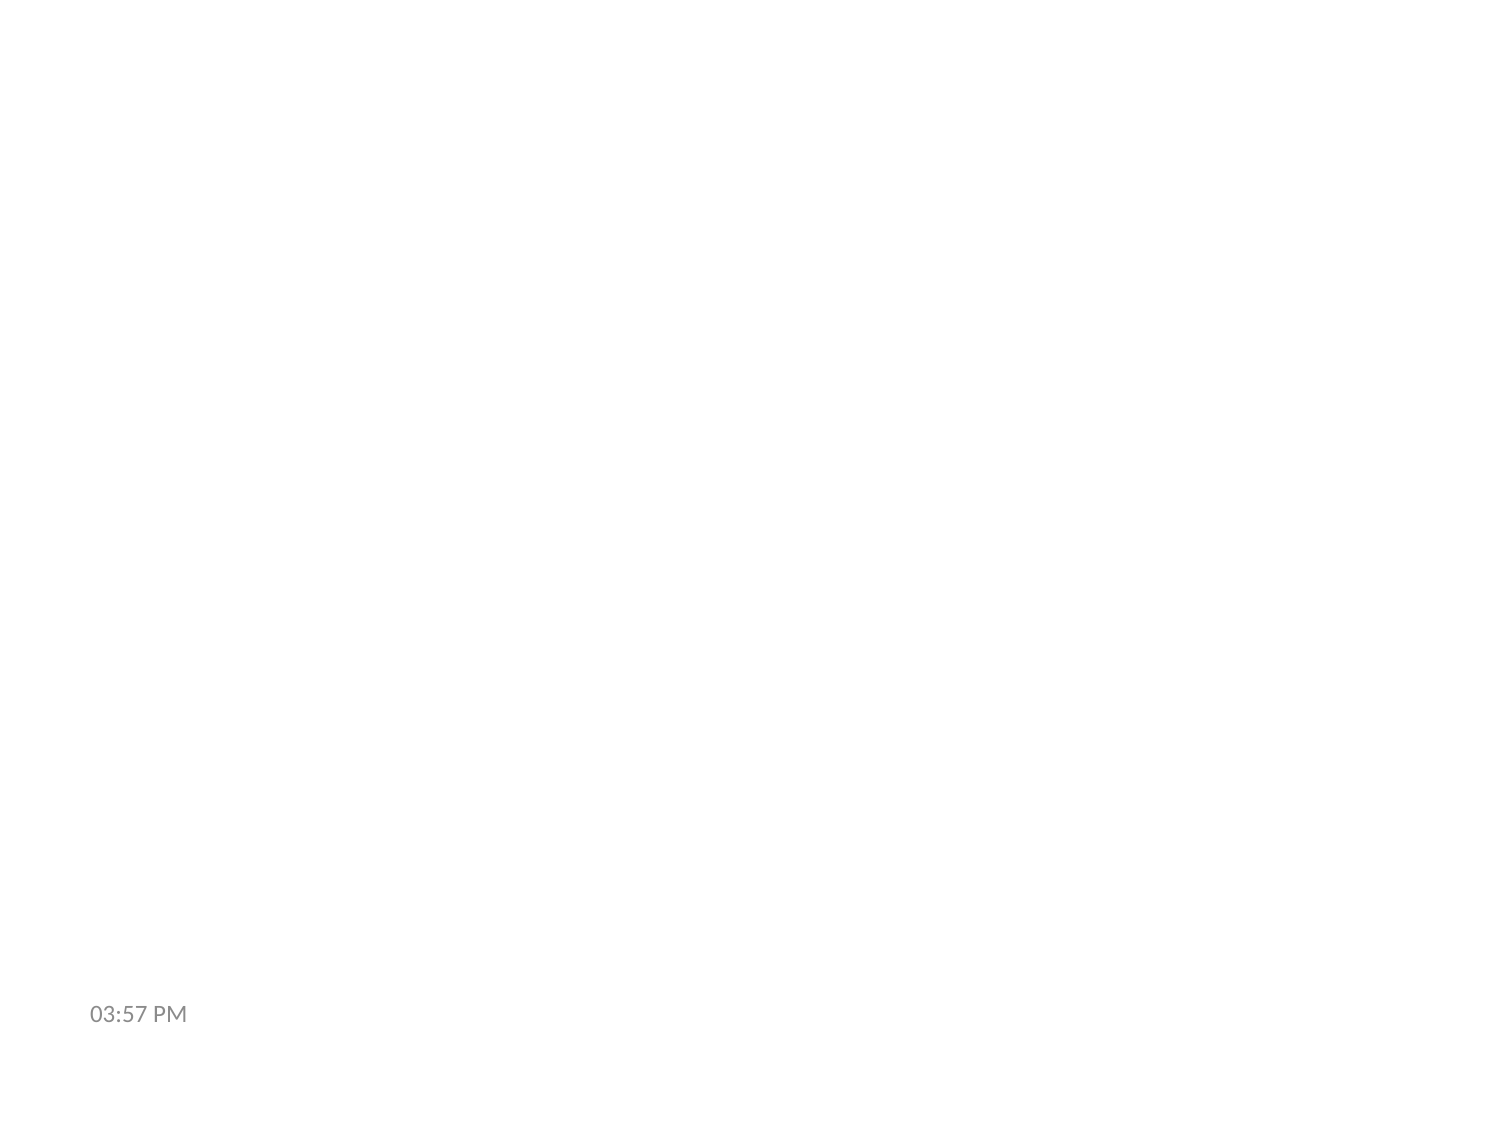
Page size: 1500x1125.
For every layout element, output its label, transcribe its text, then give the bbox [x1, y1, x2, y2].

text_box 3:35 PM [75, 982, 425, 1043]
